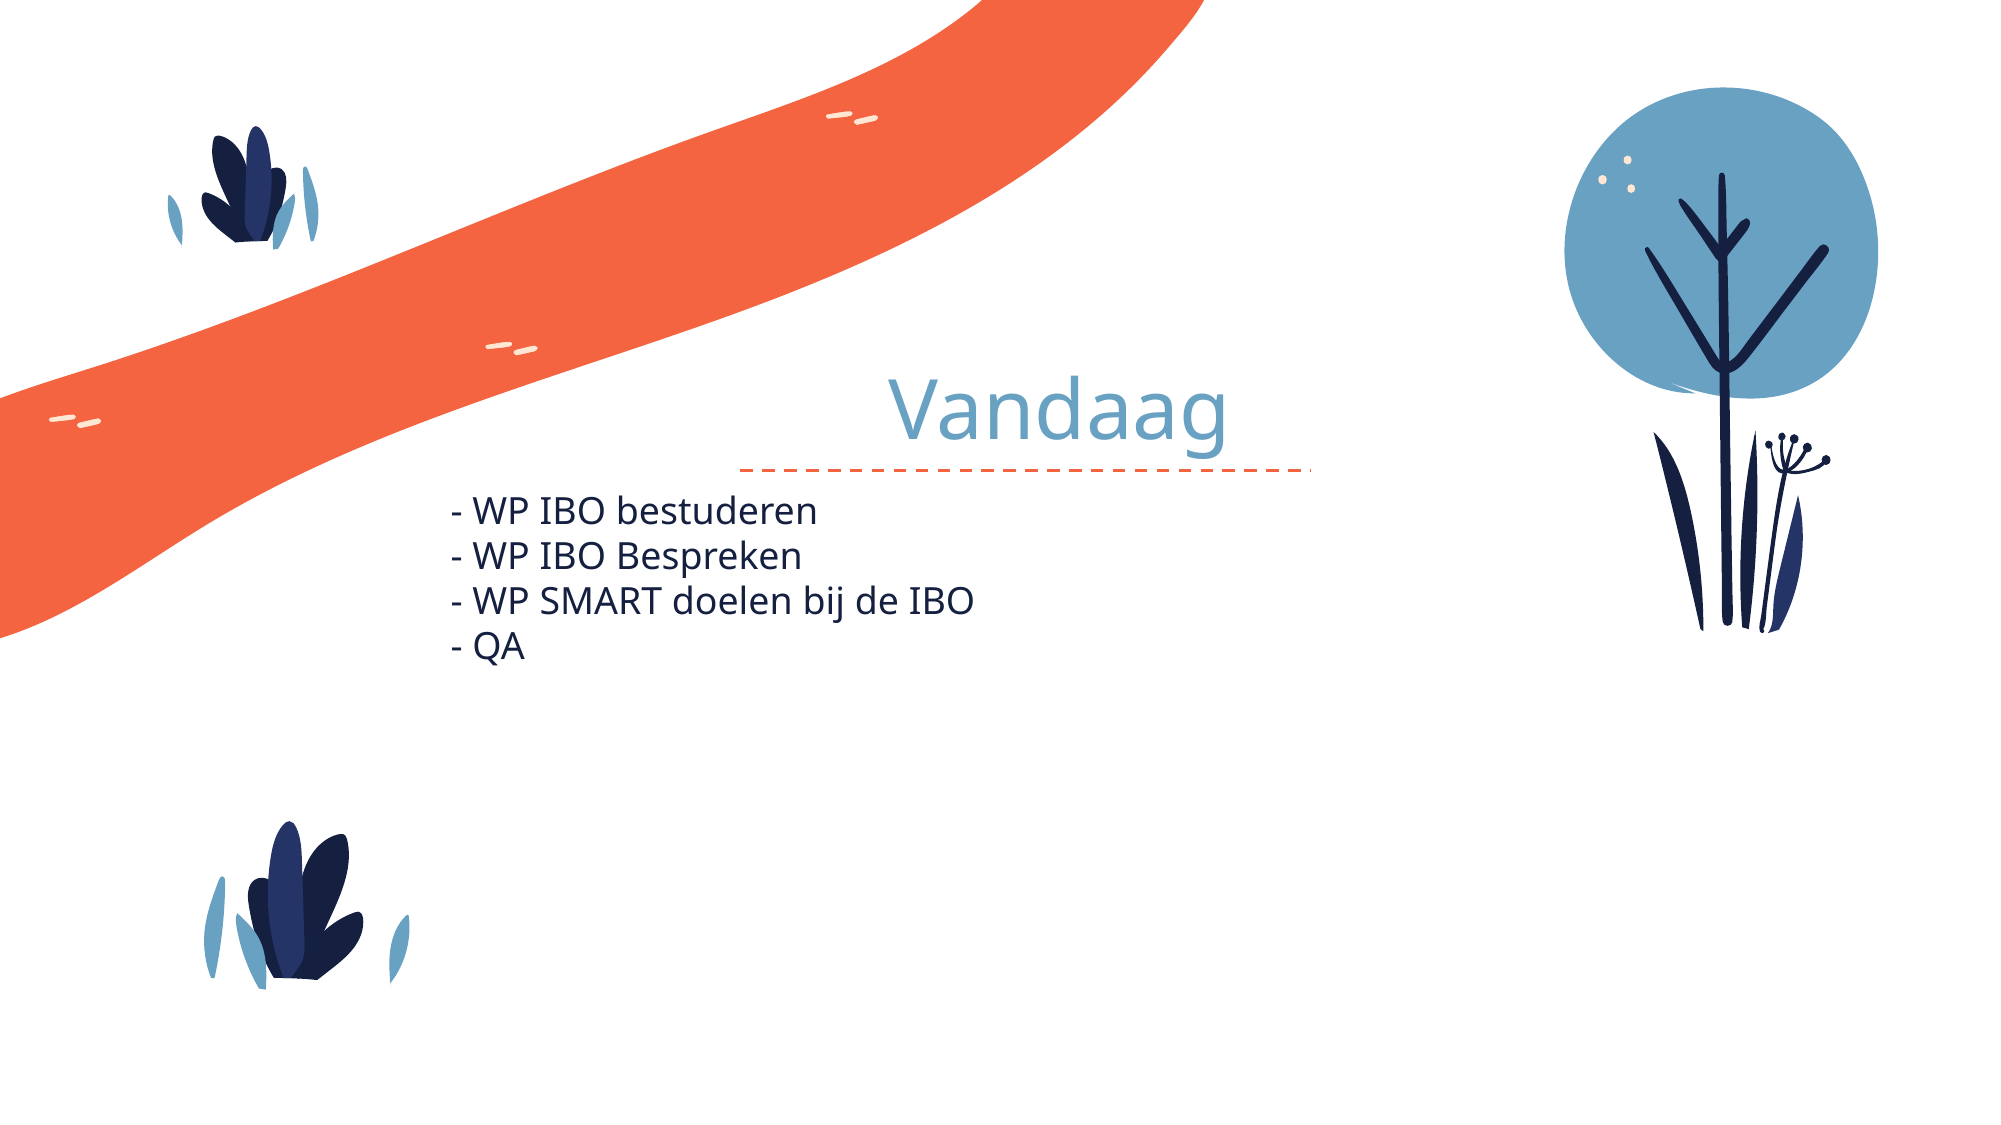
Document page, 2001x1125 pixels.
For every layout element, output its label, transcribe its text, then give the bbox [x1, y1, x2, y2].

text_box - WP IBO bestuderen - WP IBO Bespreken - WP SMART doelen bij de IBO - QA [436, 479, 1845, 1040]
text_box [202, 821, 413, 990]
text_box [1554, 87, 1891, 634]
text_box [165, 125, 320, 250]
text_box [48, 111, 879, 429]
title Vandaag [645, 249, 1475, 477]
